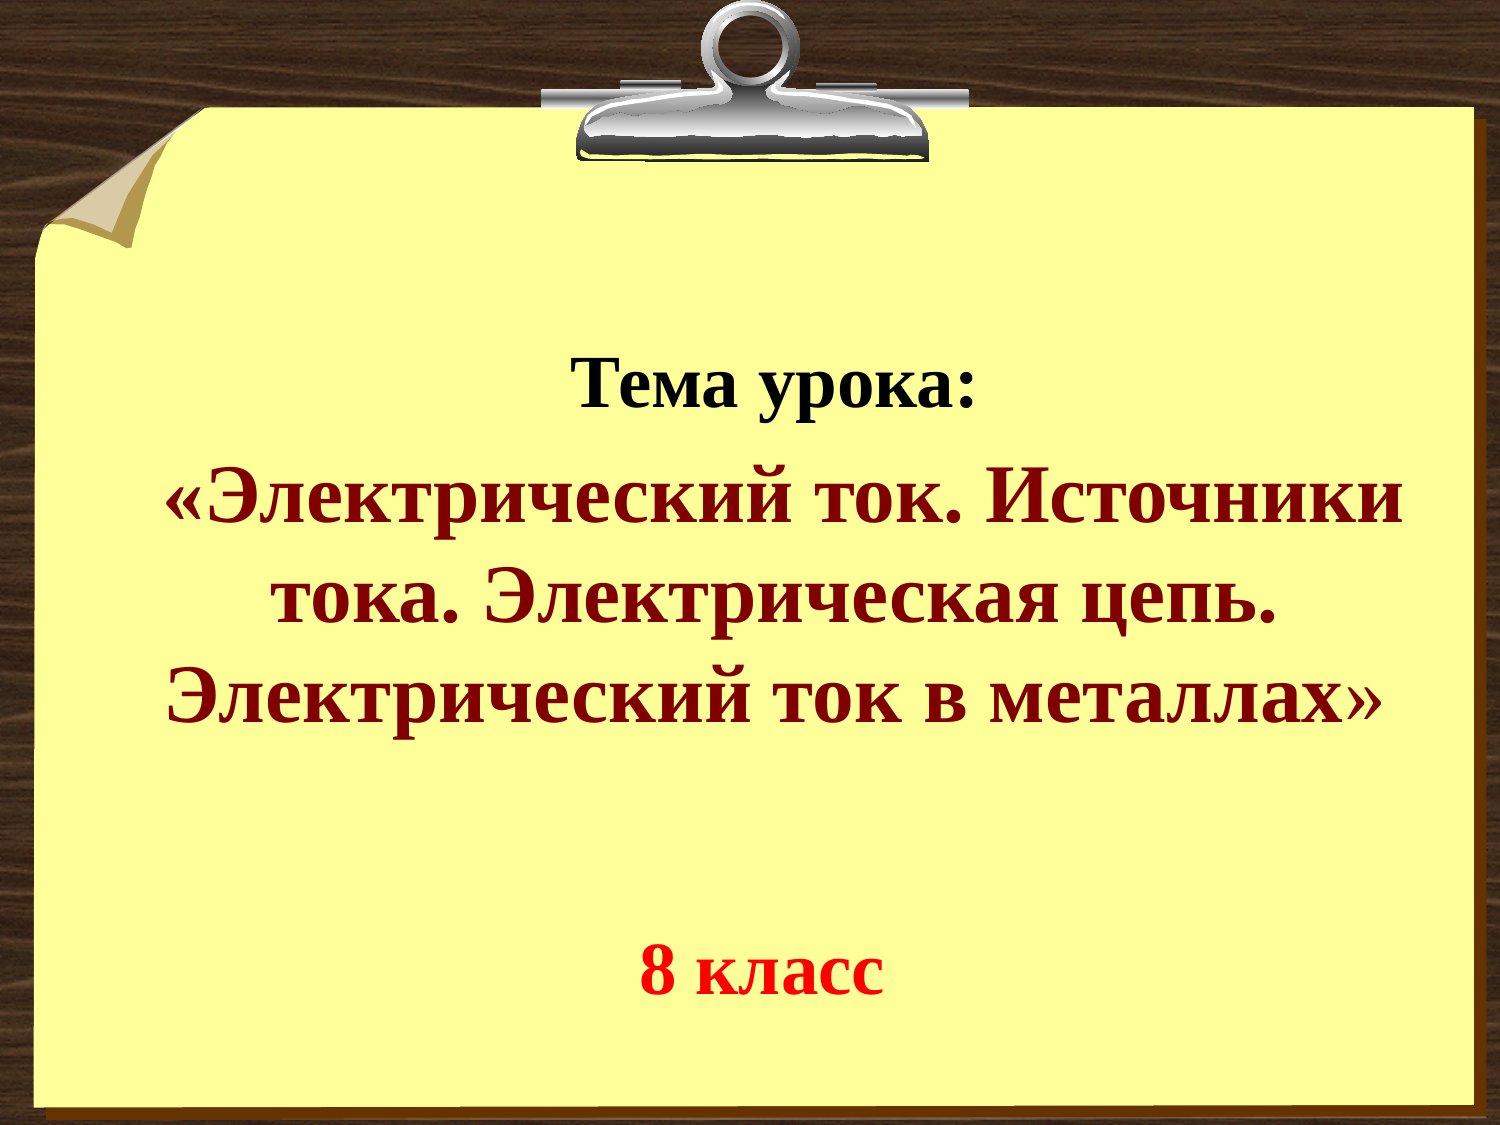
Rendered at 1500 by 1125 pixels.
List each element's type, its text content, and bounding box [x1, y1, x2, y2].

picture [0, 0, 1500, 1125]
subtitle Тема урока: «Электрический ток. Источники тока. Электрическая цепь. Электрический ток в металлах» [111, 324, 1438, 863]
text_box 8 класс [624, 912, 938, 1018]
picture [718, 15, 783, 78]
